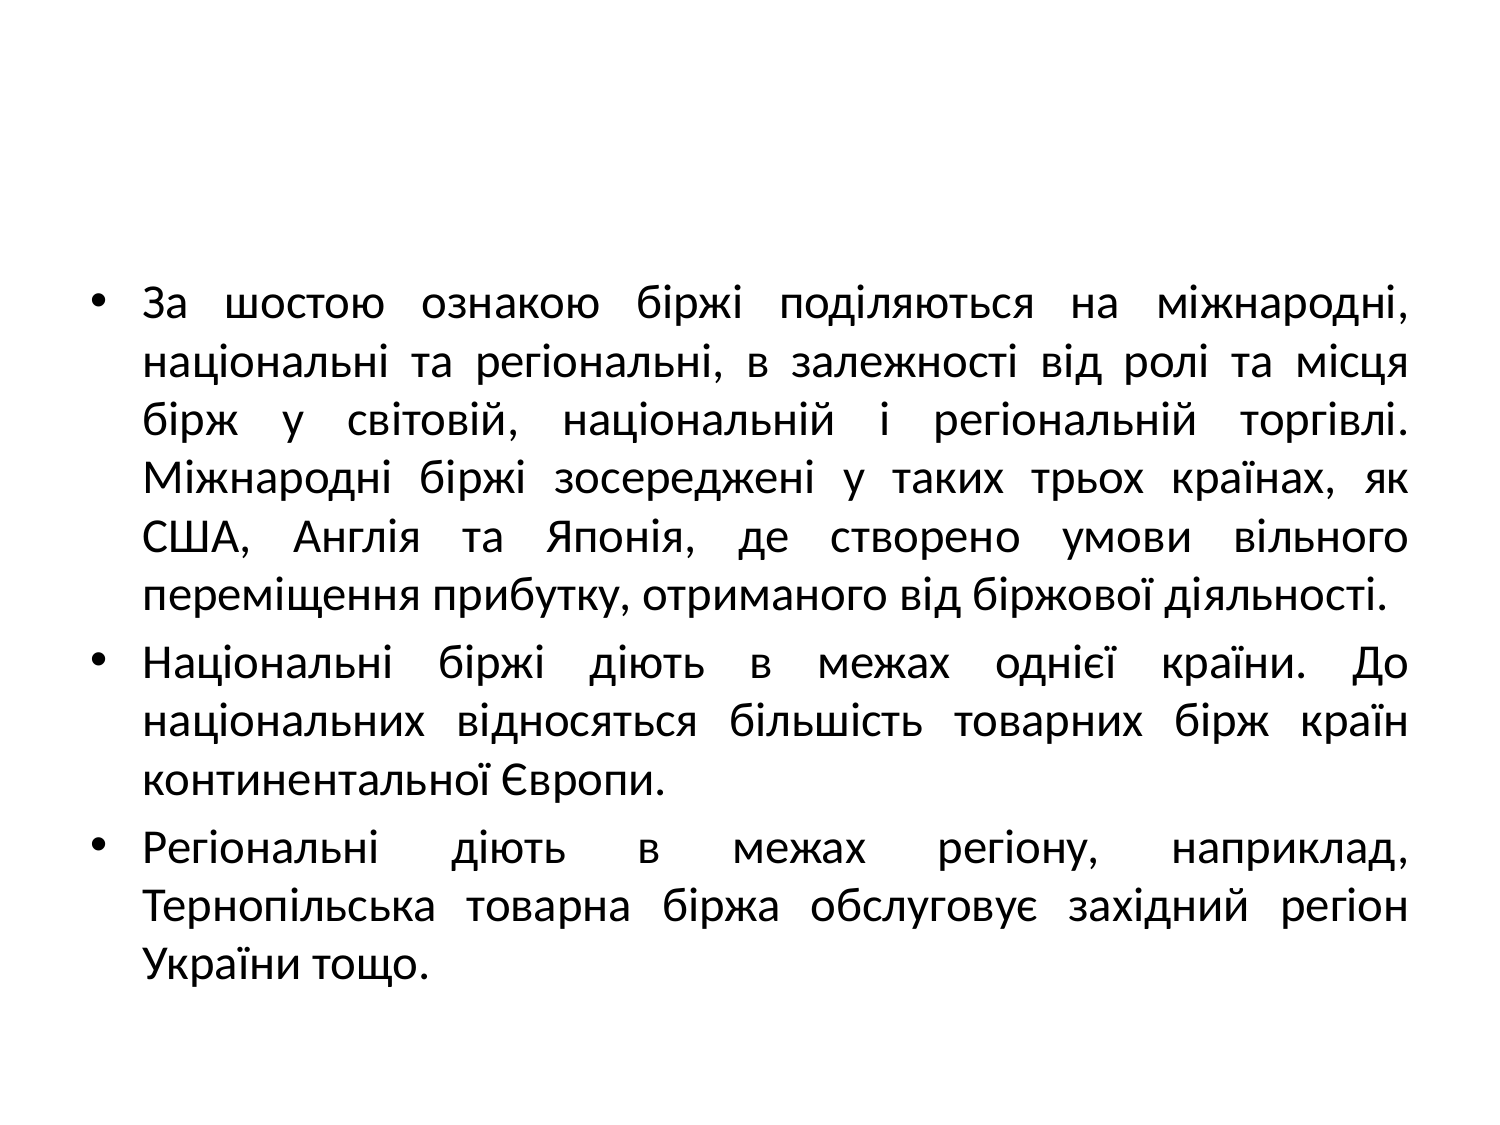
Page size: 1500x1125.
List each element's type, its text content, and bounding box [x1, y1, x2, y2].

list За шостою ознакою біржі поділяються на міжнародні, національні та регіональні, в залежності від ролі та місця бірж у світовій, національній і регіональній торгівлі. Міжнародні біржі зосереджені у таких трьох країнах, як США, Англія та Японія, де створено умови вільного переміщення прибутку, отриманого від біржової діяльності. Національні біржі діють в межах однієї країни. До національних відносяться більшість товарних бірж країн континентальної Європи. Регіональні діють в межах регіону, наприклад, Тернопільська товарна біржа обслуговує західний регіон України тощо. [75, 262, 1425, 1005]
